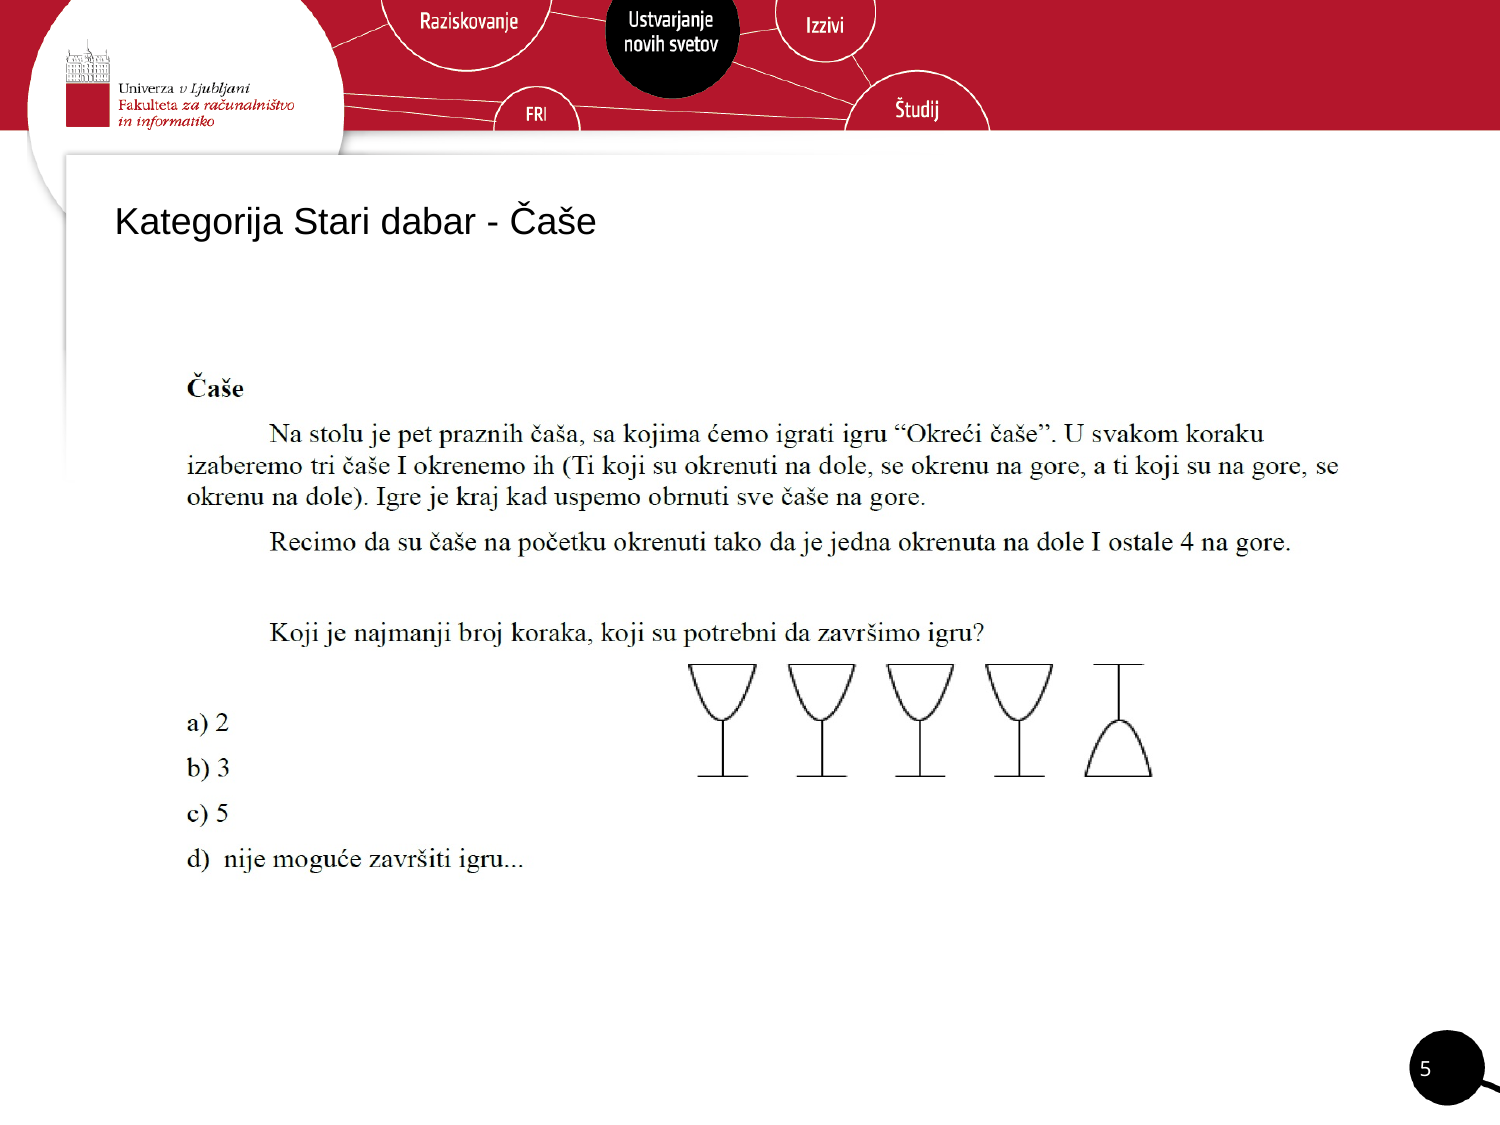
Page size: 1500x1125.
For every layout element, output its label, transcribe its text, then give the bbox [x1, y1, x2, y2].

text_box 5 [1404, 1036, 1488, 1103]
picture [0, 0, 1500, 1125]
text_box Kategorija Stari dabar - Čaše [99, 154, 1405, 286]
